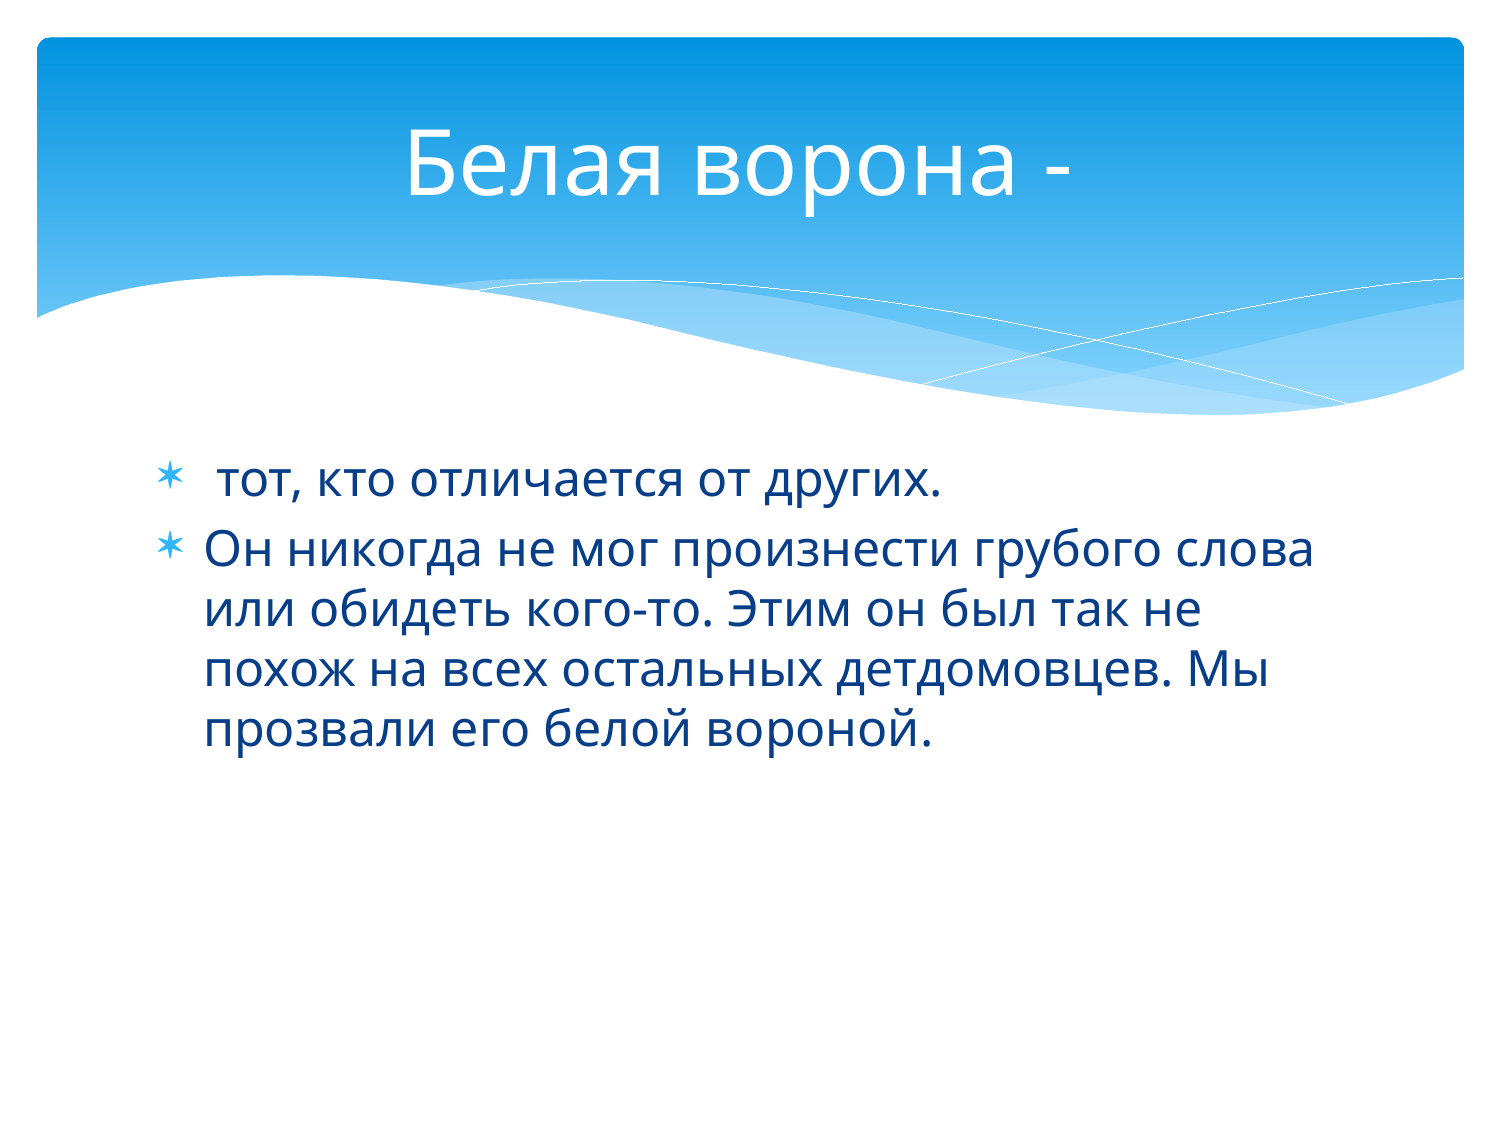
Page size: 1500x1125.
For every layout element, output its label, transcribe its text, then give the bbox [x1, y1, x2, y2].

title Белая ворона - [75, 55, 1425, 261]
list тот, кто отличается от других. Он никогда не мог произнести грубого слова или обидеть кого-то. Этим он был так не похож на всех остальных детдомовцев. Мы прозвали его белой вороной. [143, 438, 1359, 1005]
